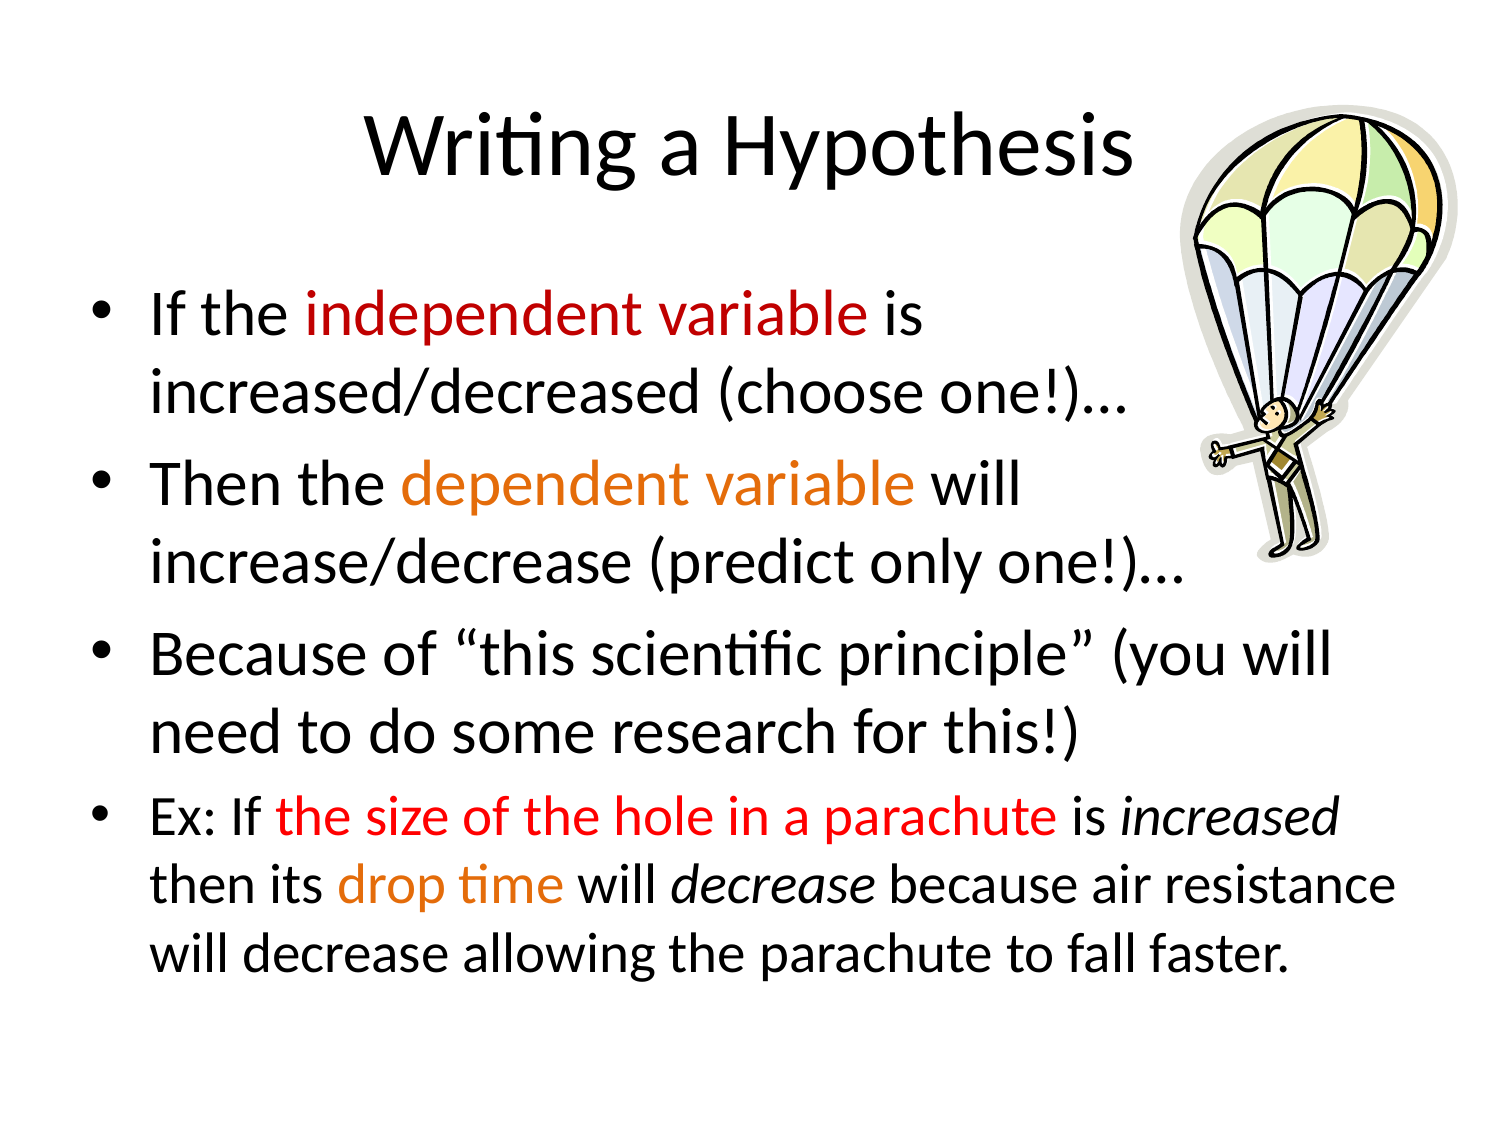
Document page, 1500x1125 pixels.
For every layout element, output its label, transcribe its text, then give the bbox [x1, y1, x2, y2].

title Writing a Hypothesis [75, 45, 1425, 233]
picture [1174, 99, 1463, 568]
list If the independent variable is increased/decreased (choose one!)… Then the dependent variable will increase/decrease (predict only one!)… Because of “this scientific principle” (you will need to do some research for this!) Ex: If the size of the hole in a parachute is increased then its drop time will decrease because air resistance will decrease allowing the parachute to fall faster. [75, 262, 1425, 1005]
